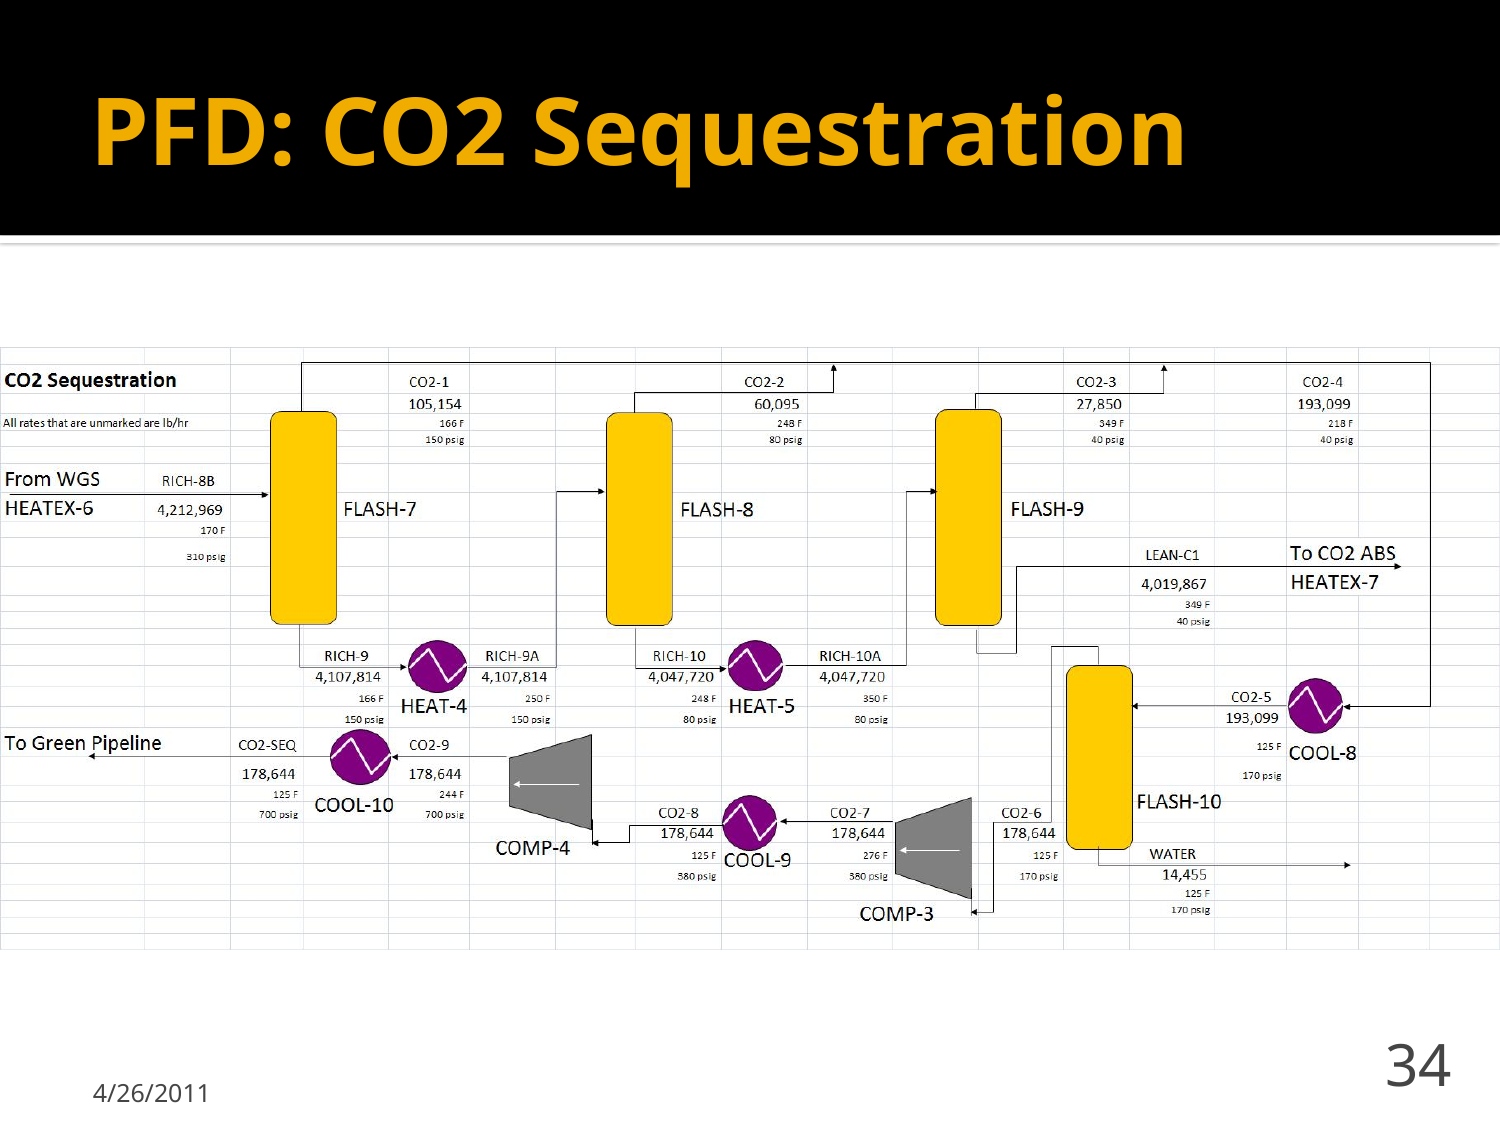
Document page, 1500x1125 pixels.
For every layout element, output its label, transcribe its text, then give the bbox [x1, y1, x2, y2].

slide_number 34 [1345, 1062, 1467, 1108]
title PFD: CO2 Sequestration [75, 25, 1425, 231]
picture [0, 347, 1500, 950]
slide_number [75, 1062, 425, 1108]
